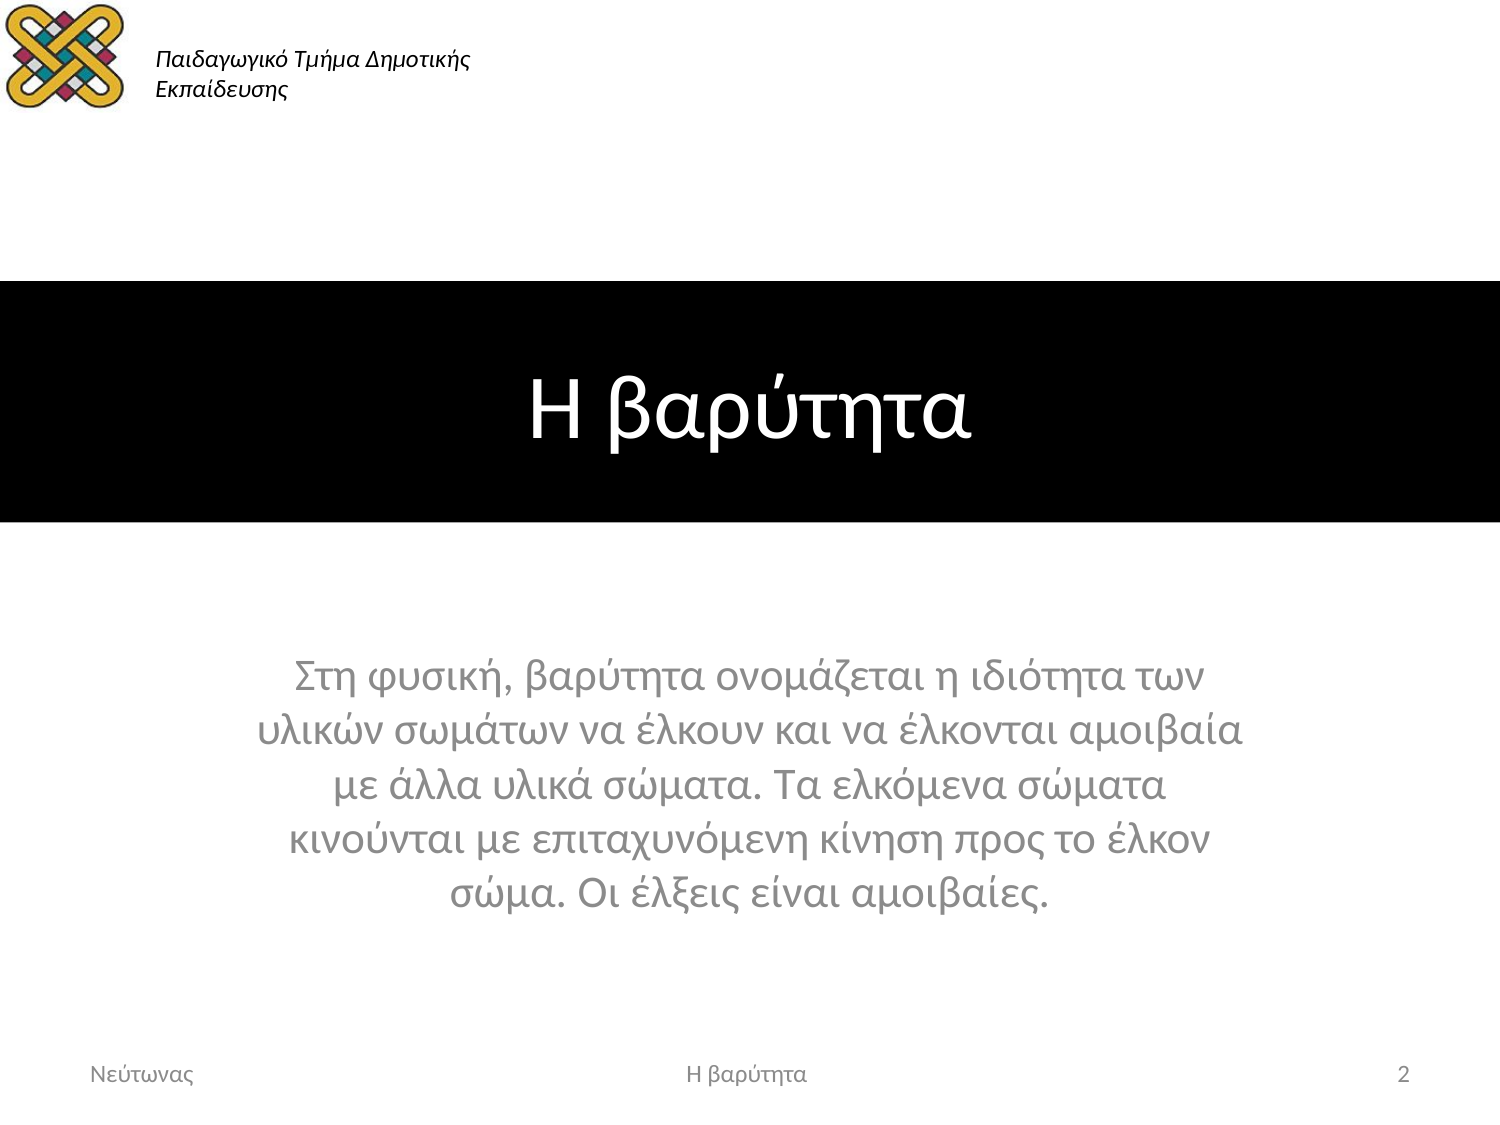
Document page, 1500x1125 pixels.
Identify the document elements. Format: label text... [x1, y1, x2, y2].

picture [0, 0, 129, 113]
slide_number Νεύτωνας [75, 1042, 425, 1103]
footer Η βαρύτητα [512, 1042, 988, 1103]
slide_number 2 [1074, 1042, 1425, 1103]
title Η βαρύτητα [0, 281, 1500, 523]
subtitle Στη φυσική, βαρύτητα ονομάζεται η ιδιότητα των υλικών σωμάτων να έλκουν και να έλκονται αμοιβαία με άλλα υλικά σώματα. Τα ελκόμενα σώματα κινούνται με επιταχυνόμενη κίνηση προς το έλκον σώμα. Οι έλξεις είναι αμοιβαίες. [225, 637, 1275, 925]
